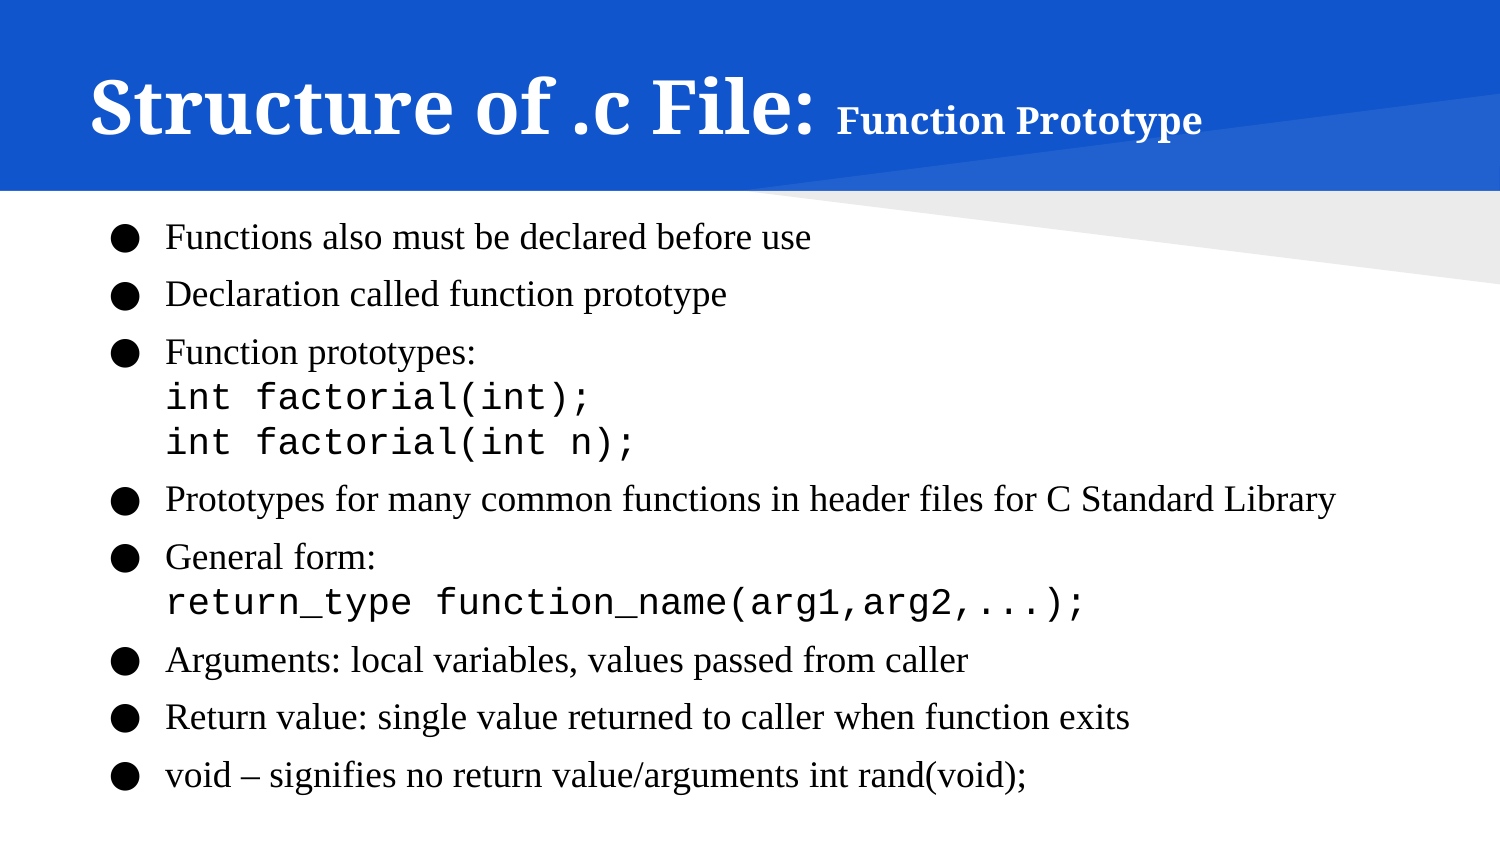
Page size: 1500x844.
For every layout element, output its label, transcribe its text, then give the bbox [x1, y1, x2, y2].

title Structure of .c File: Function Prototype [75, 33, 1425, 175]
list Functions also must be declared before use Declaration called function prototype Function prototypes: int factorial(int); int factorial(int n); Prototypes for many common functions in header files for C Standard Library General form: return_type function_name(arg1,arg2,...); Arguments: local variables, values passed from caller Return value: single value returned to caller when function exits void – signifies no return value/arguments int rand(void); [75, 196, 1425, 808]
